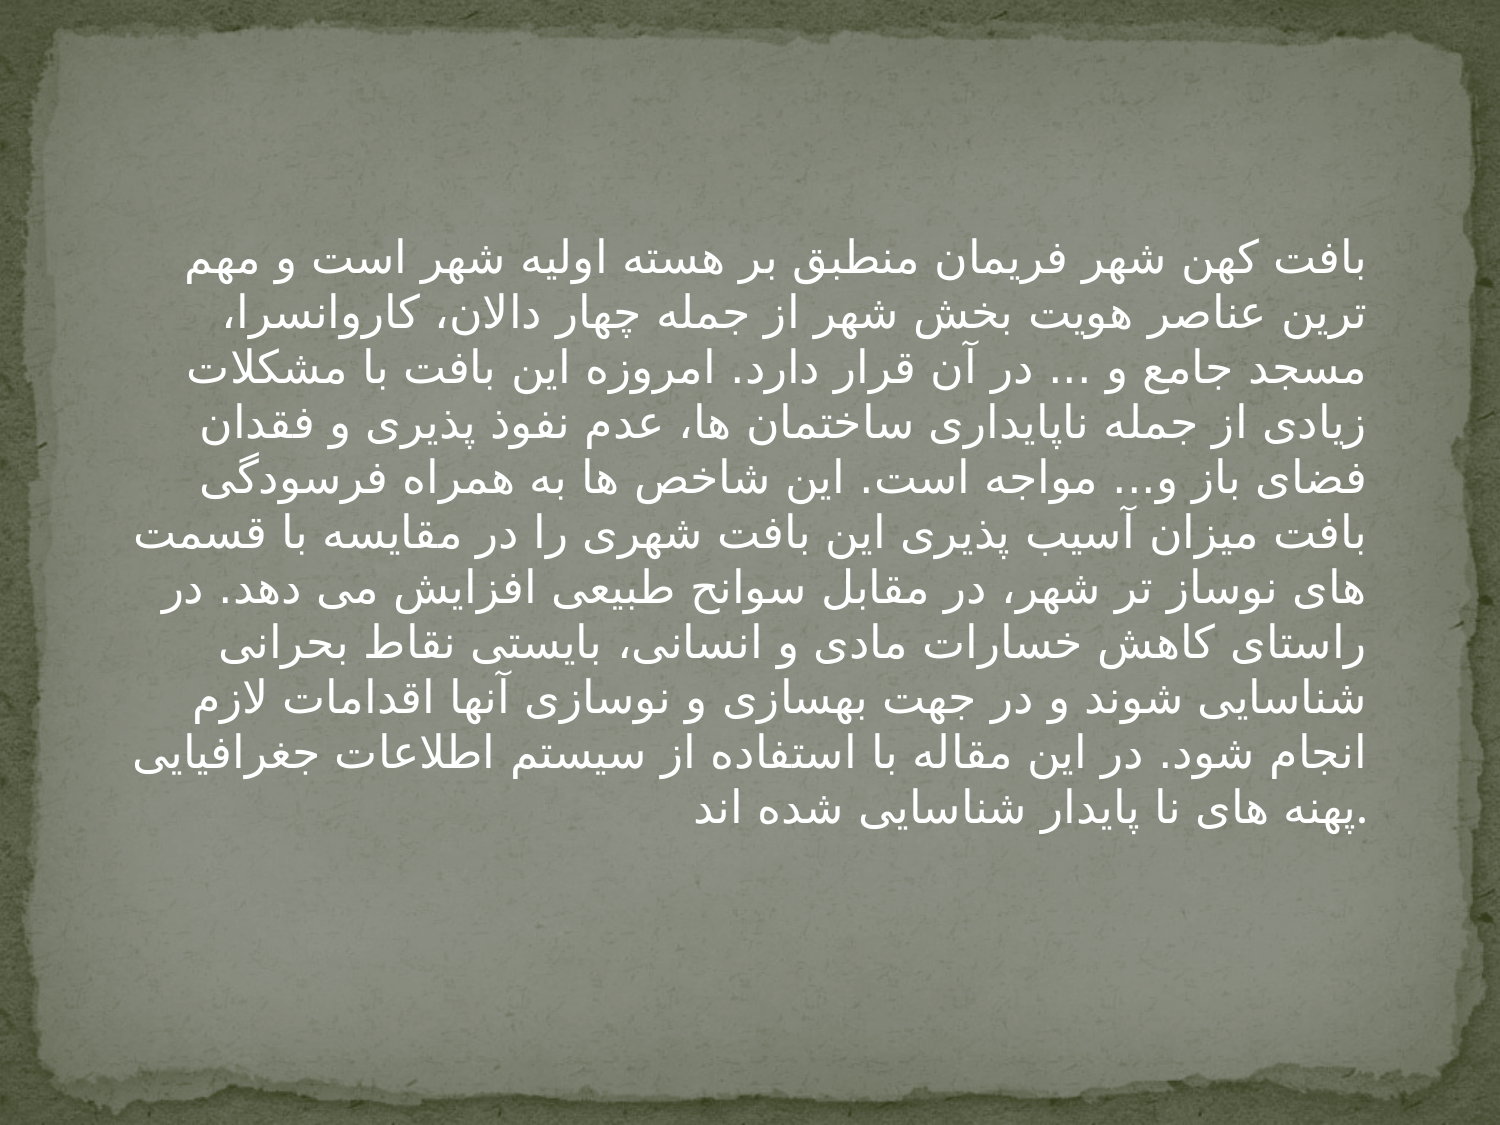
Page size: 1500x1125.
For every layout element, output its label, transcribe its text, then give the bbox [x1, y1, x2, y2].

text_box بافت کهن شهر فریمان منطبق بر هسته اولیه شهر است و مهم ترین عناصر هویت بخش شهر از جمله چهار دالان، کاروانسرا، مسجد جامع و ... در آن قرار دارد. امروزه این بافت با مشکلات زیادی از جمله ناپایداری ساختمان ها، عدم نفوذ پذیری و فقدان فضای باز و... مواجه است. این شاخص ها به همراه فرسودگی بافت میزان آسیب پذیری این بافت شهری را در مقایسه با قسمت های نوساز تر شهر، در مقابل سوانح طبیعی افزایش می دهد. در راستای کاهش خسارات مادی و انسانی، بایستی نقاط بحرانی شناسایی شوند و در جهت بهسازی و نوسازی آنها اقدامات لازم انجام شود. در این مقاله با استفاده از سیستم اطلاعات جغرافیایی پهنه های نا پایدار شناسایی شده اند. [105, 220, 1383, 840]
